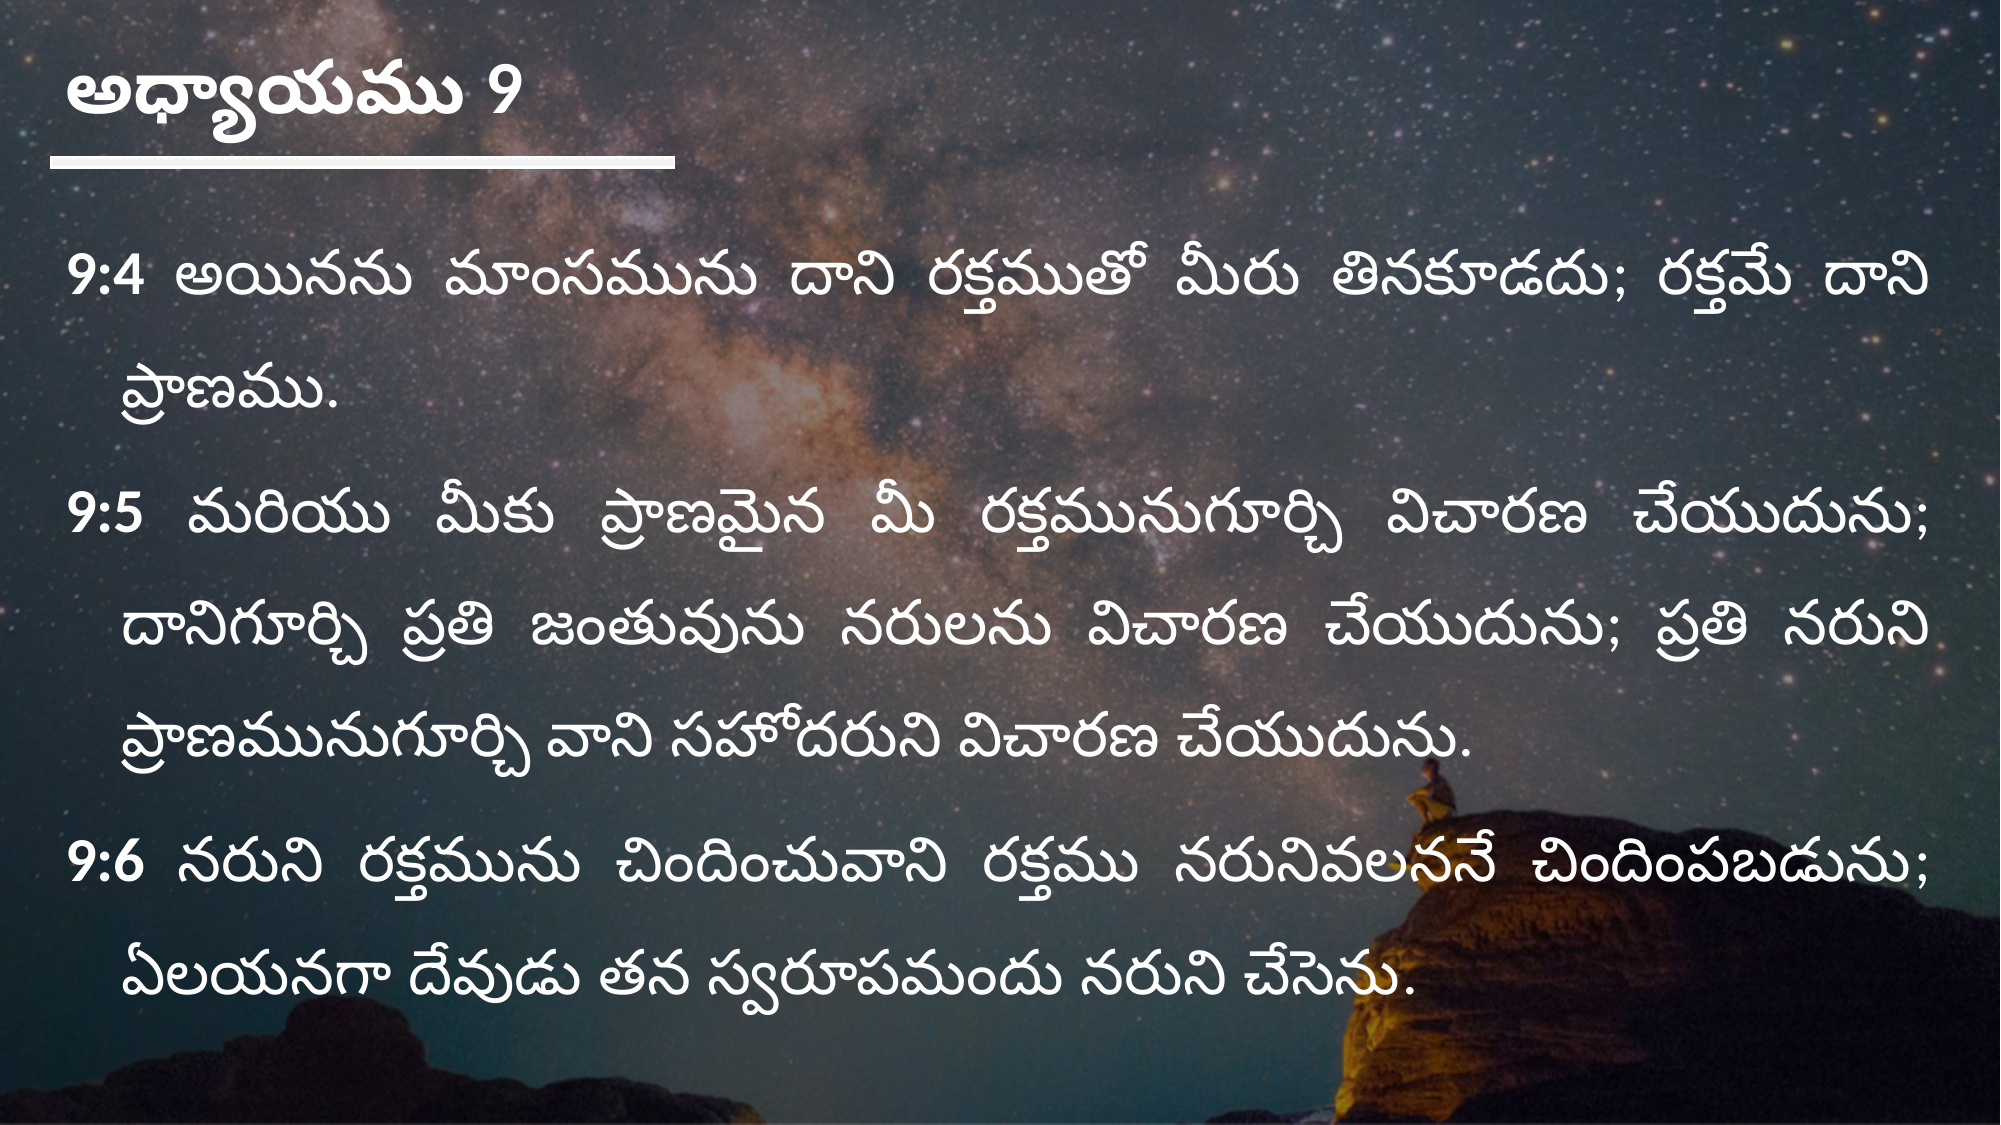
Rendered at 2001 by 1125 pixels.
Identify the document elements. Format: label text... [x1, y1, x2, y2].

list 9:4 అయినను మాంసమును దాని రక్తముతో మీరు తినకూడదు; రక్తమే దాని ప్రాణము. 9:5 మరియు మీకు ప్రాణమైన మీ రక్తమునుగూర్చి విచారణ చేయుదును; దానిగూర్చి ప్రతి జంతువును నరులను విచారణ చేయుదును; ప్రతి నరుని ప్రాణమునుగూర్చి వాని సహోదరుని విచారణ చేయుదును. 9:6 నరుని రక్తమును చిందించువాని రక్తము నరునివలననే చిందింపబడును; ఏలయనగా దేవుడు తన స్వరూపమందు నరుని చేసెను. [50, 187, 1946, 1063]
picture [0, 0, 2000, 1125]
title అధ్యాయము 9 [50, 0, 1925, 167]
